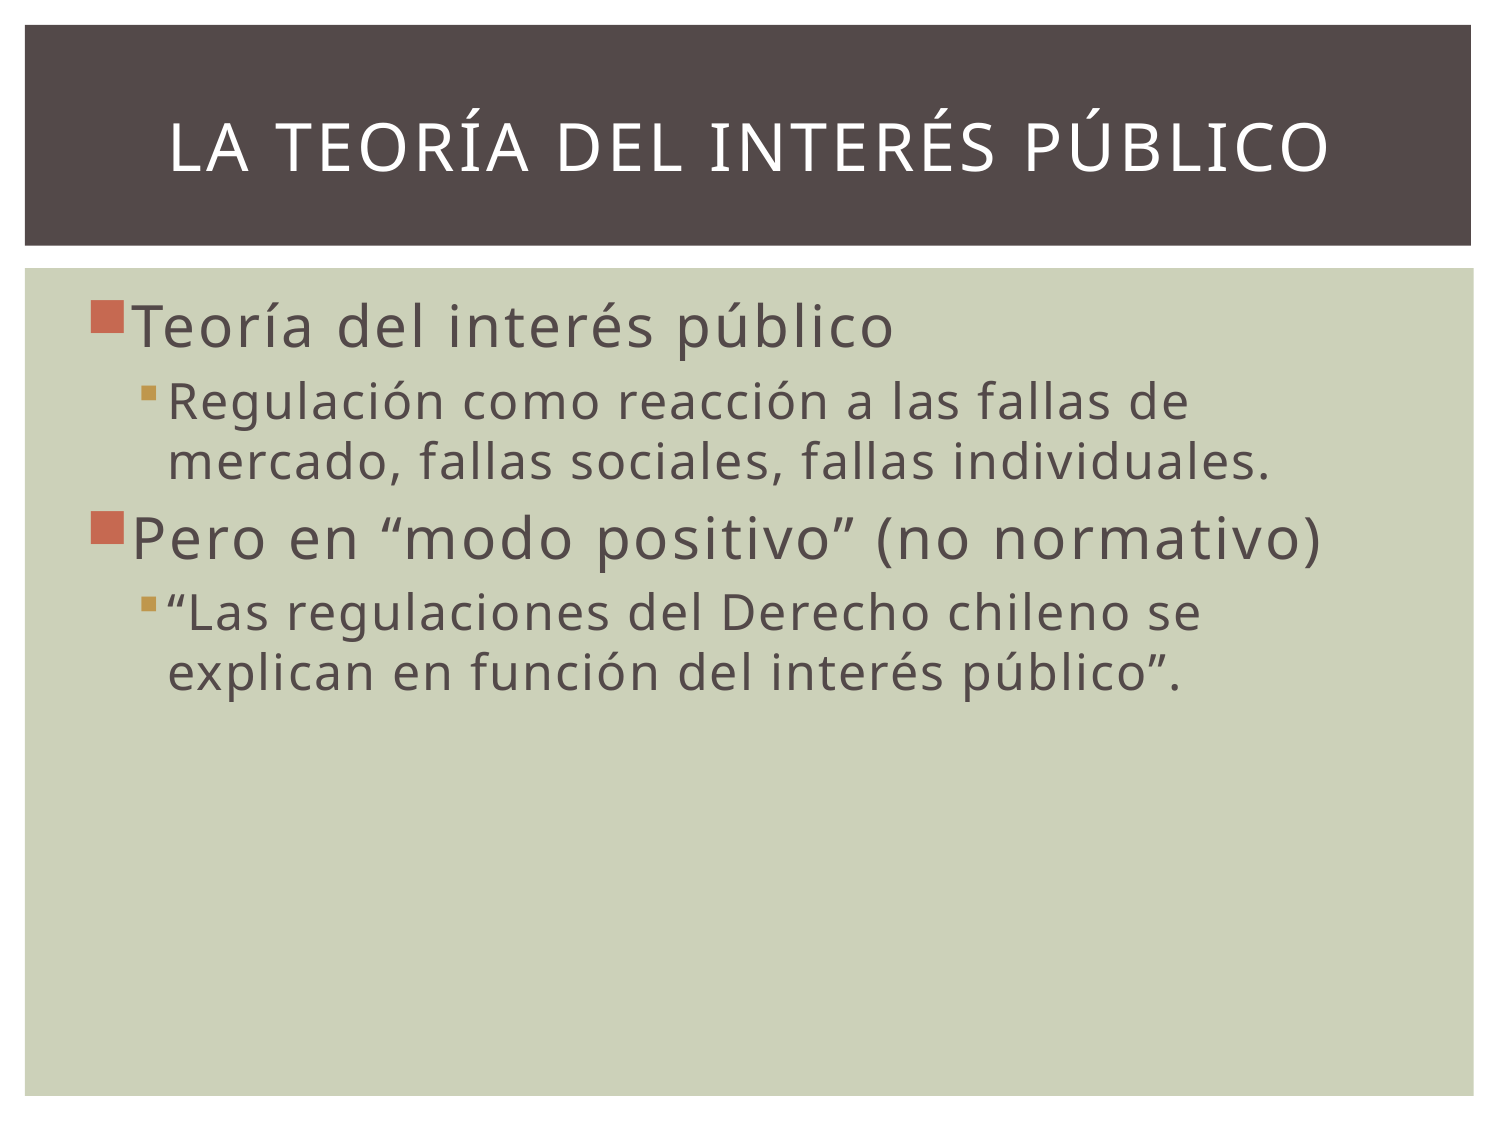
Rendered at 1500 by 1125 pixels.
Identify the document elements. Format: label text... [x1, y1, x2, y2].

list Teoría del interés público Regulación como reacción a las fallas de mercado, fallas sociales, fallas individuales. Pero en “modo positivo” (no normativo) “Las regulaciones del Derecho chileno se explican en función del interés público”. [62, 281, 1442, 1005]
title La teoría del interés público [62, 58, 1438, 232]
